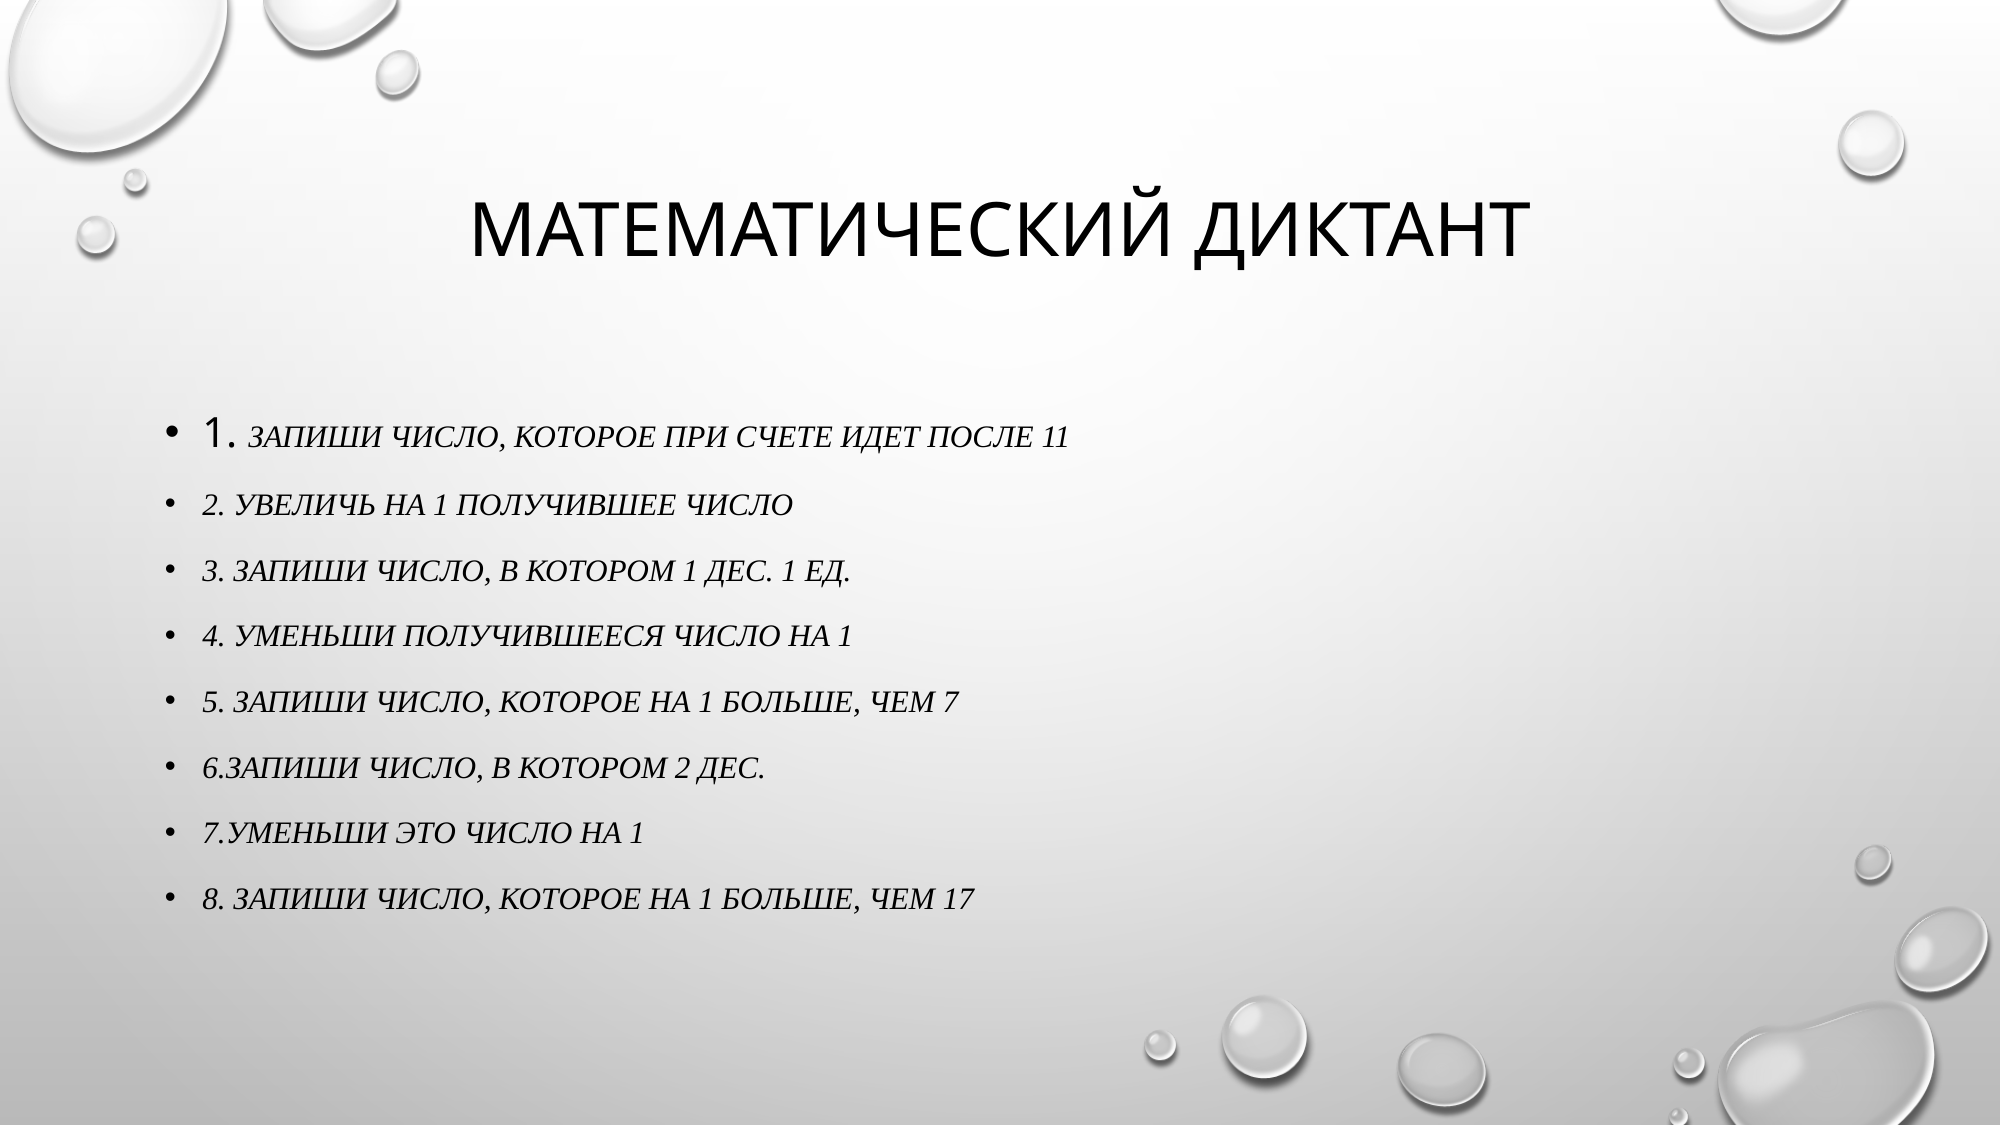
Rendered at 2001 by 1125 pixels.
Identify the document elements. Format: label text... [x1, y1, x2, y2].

list 1. Запиши число, которое при счете идет после 11 2. Увеличь на 1 получившее число 3. Запиши число, в котором 1 дес. 1 ед. 4. уменьши получившееся число на 1 5. запиши число, которое на 1 больше, чем 7 6.Запиши число, в котором 2 дес. 7.уменьши это число на 1 8. Запиши число, которое на 1 больше, чем 17 [149, 388, 1850, 950]
picture [0, 0, 2000, 1125]
title Математический диктант [149, 101, 1851, 364]
